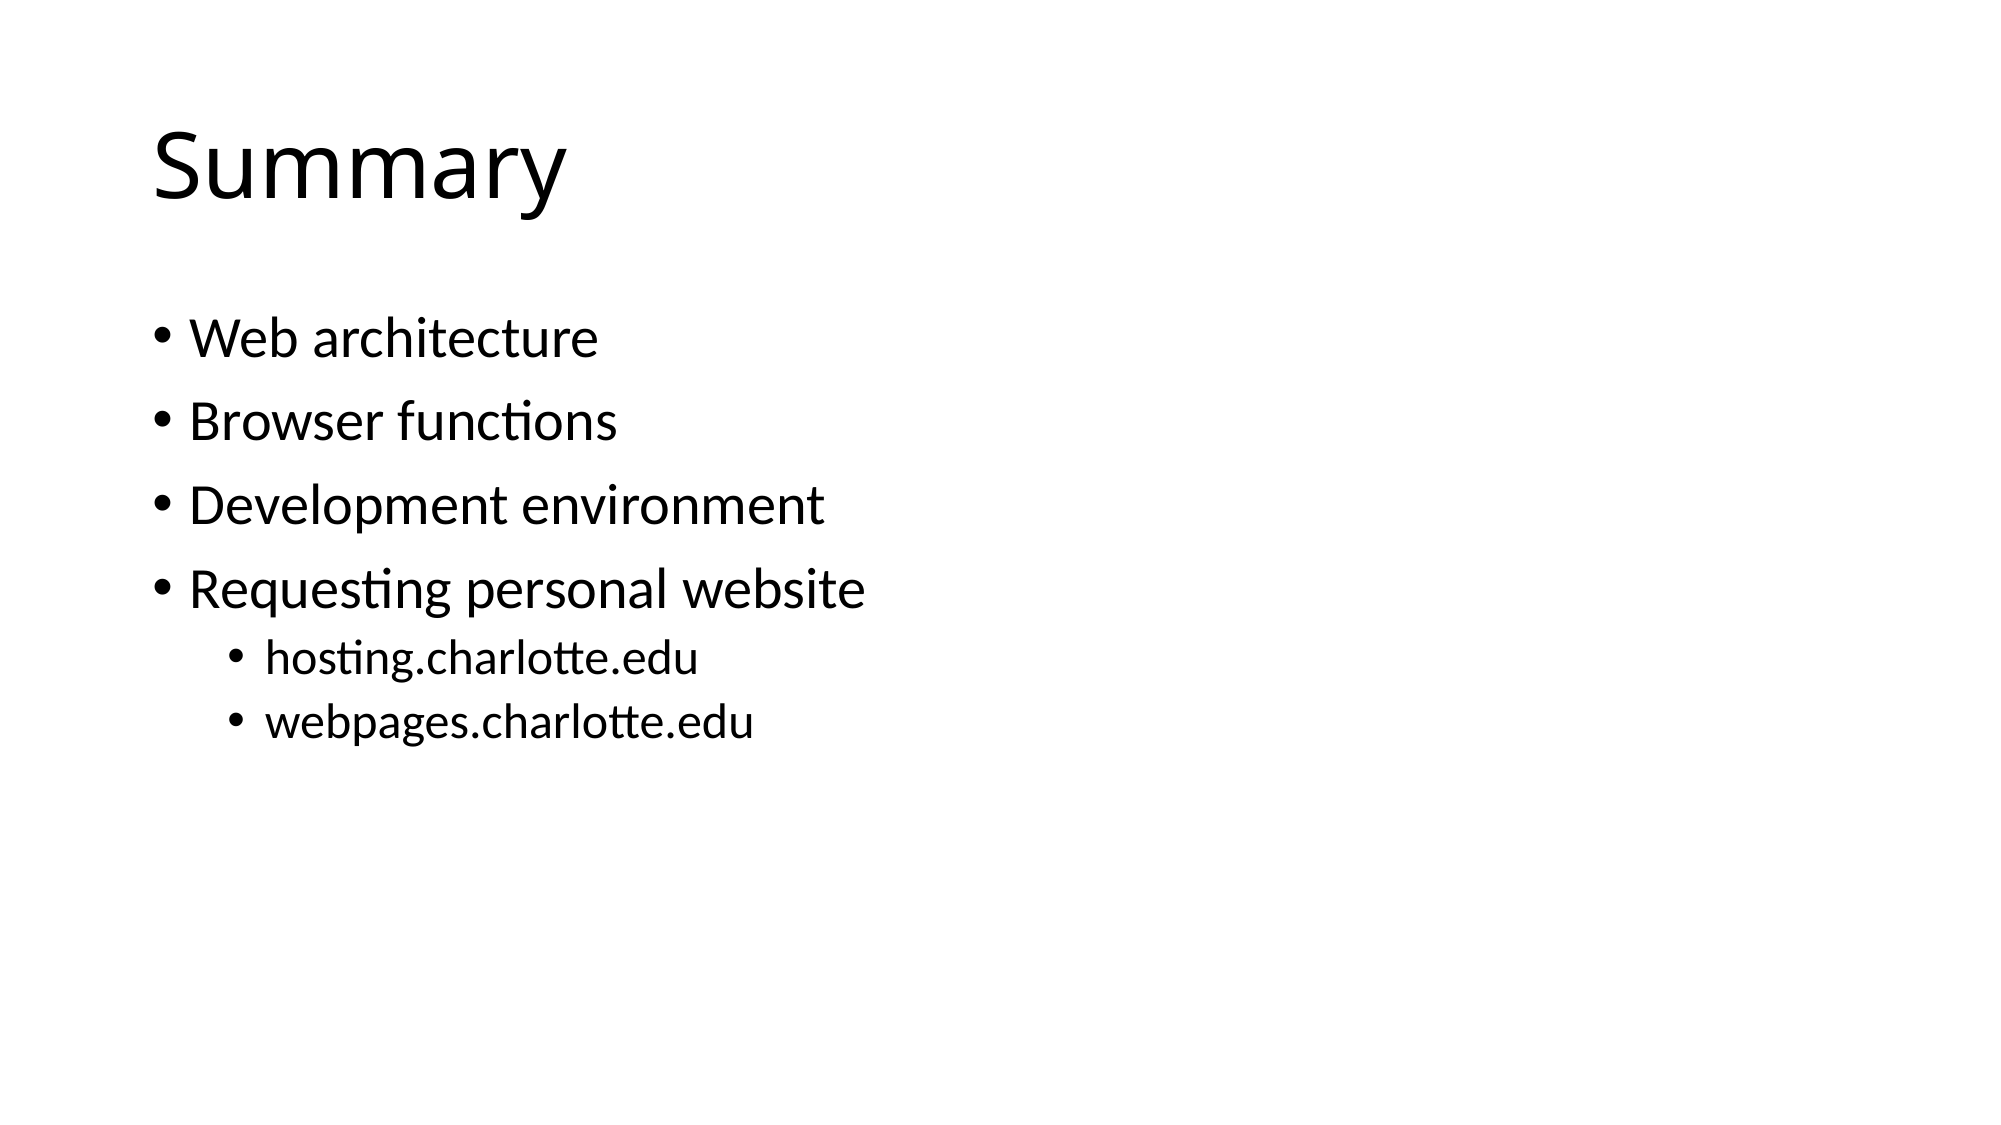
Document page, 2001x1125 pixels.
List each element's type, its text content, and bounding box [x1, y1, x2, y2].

title Summary [137, 59, 1863, 278]
list Web architecture Browser functions Development environment Requesting personal website hosting.charlotte.edu webpages.charlotte.edu [137, 299, 1863, 1014]
